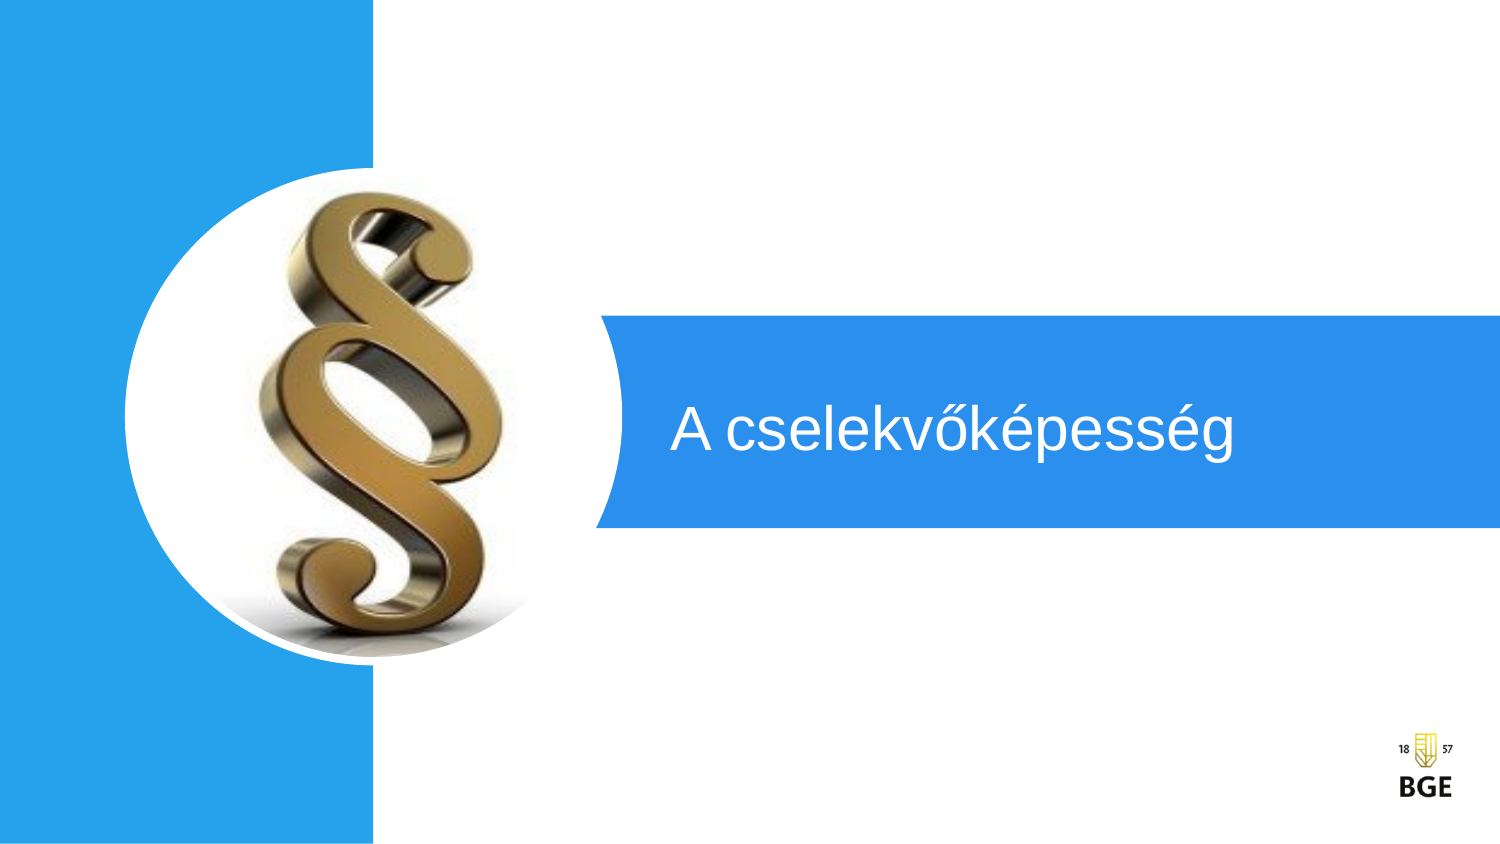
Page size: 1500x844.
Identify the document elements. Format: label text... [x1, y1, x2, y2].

list A cselekvőképesség [655, 357, 1500, 493]
picture [128, 171, 619, 662]
picture [1388, 727, 1460, 803]
